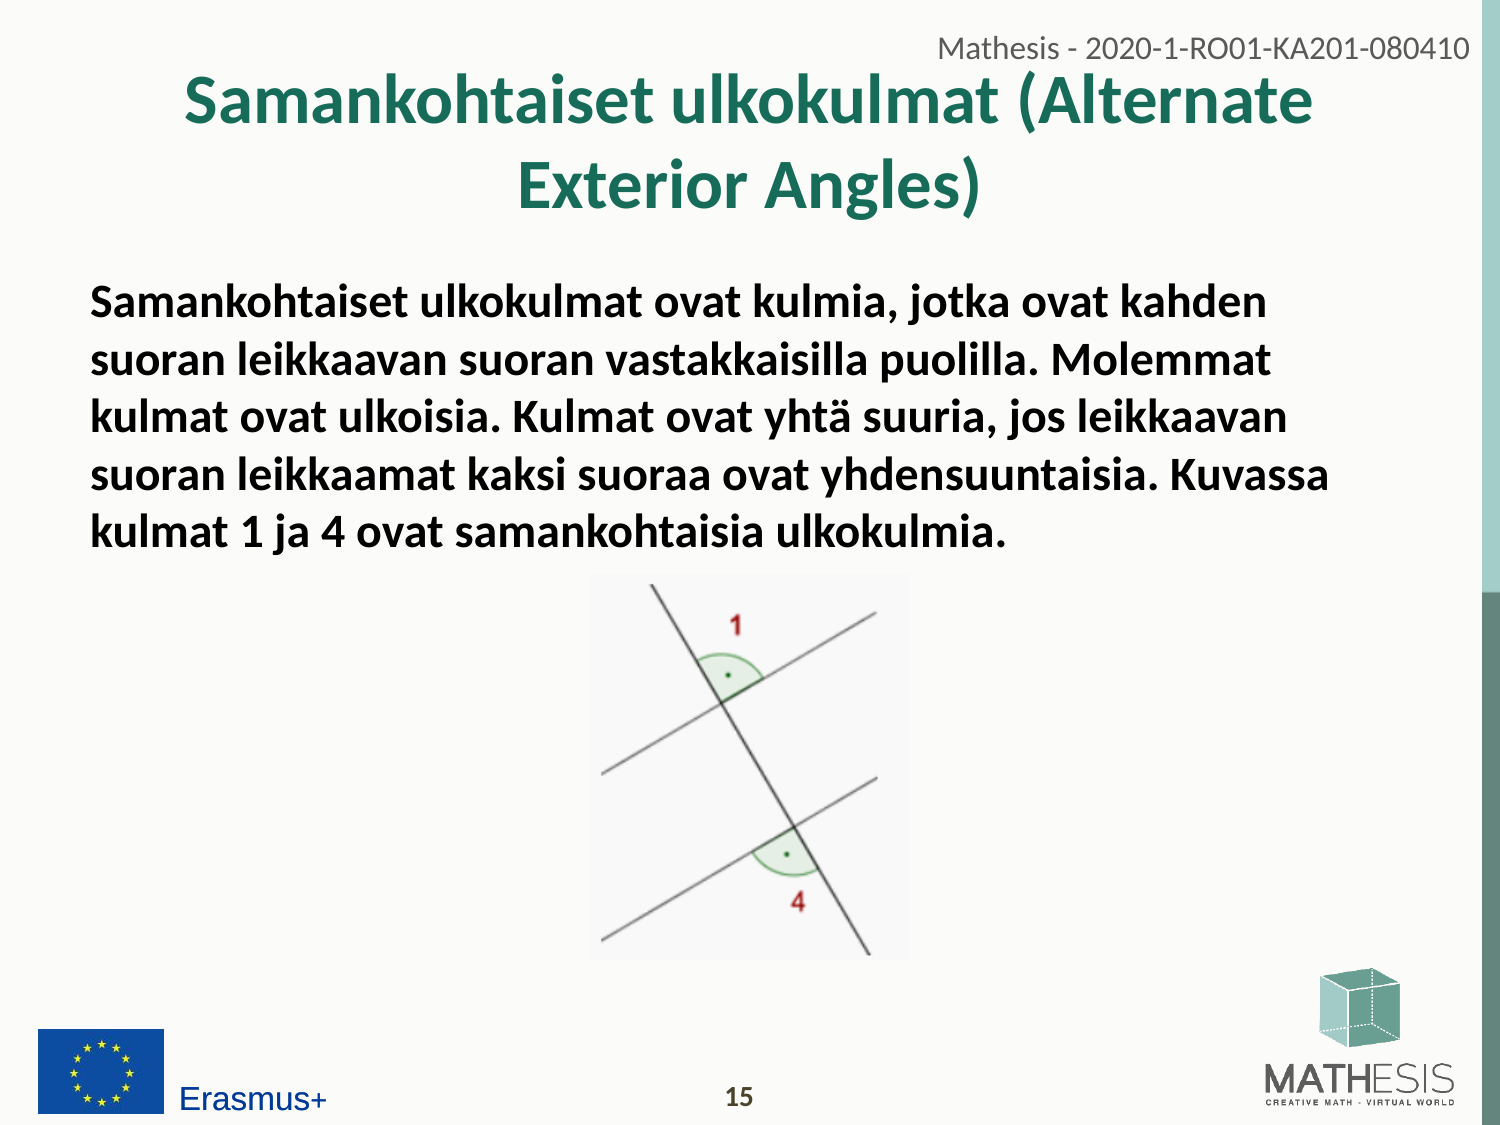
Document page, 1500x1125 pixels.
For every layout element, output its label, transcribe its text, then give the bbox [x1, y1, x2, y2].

list Samankohtaiset ulkokulmat ovat kulmia, jotka ovat kahden suoran leikkaavan suoran vastakkaisilla puolilla. Molemmat kulmat ovat ulkoisia. Kulmat ovat yhtä suuria, jos leikkaavan suoran leikkaamat kaksi suoraa ovat yhdensuuntaisia. Kuvassa kulmat 1 ja 4 ovat samankohtaisia ulkokulmia. [75, 262, 1425, 1005]
picture [591, 574, 909, 960]
title Samankohtaiset ulkokulmat (Alternate Exterior Angles) [75, 45, 1425, 233]
picture [38, 1029, 164, 1114]
